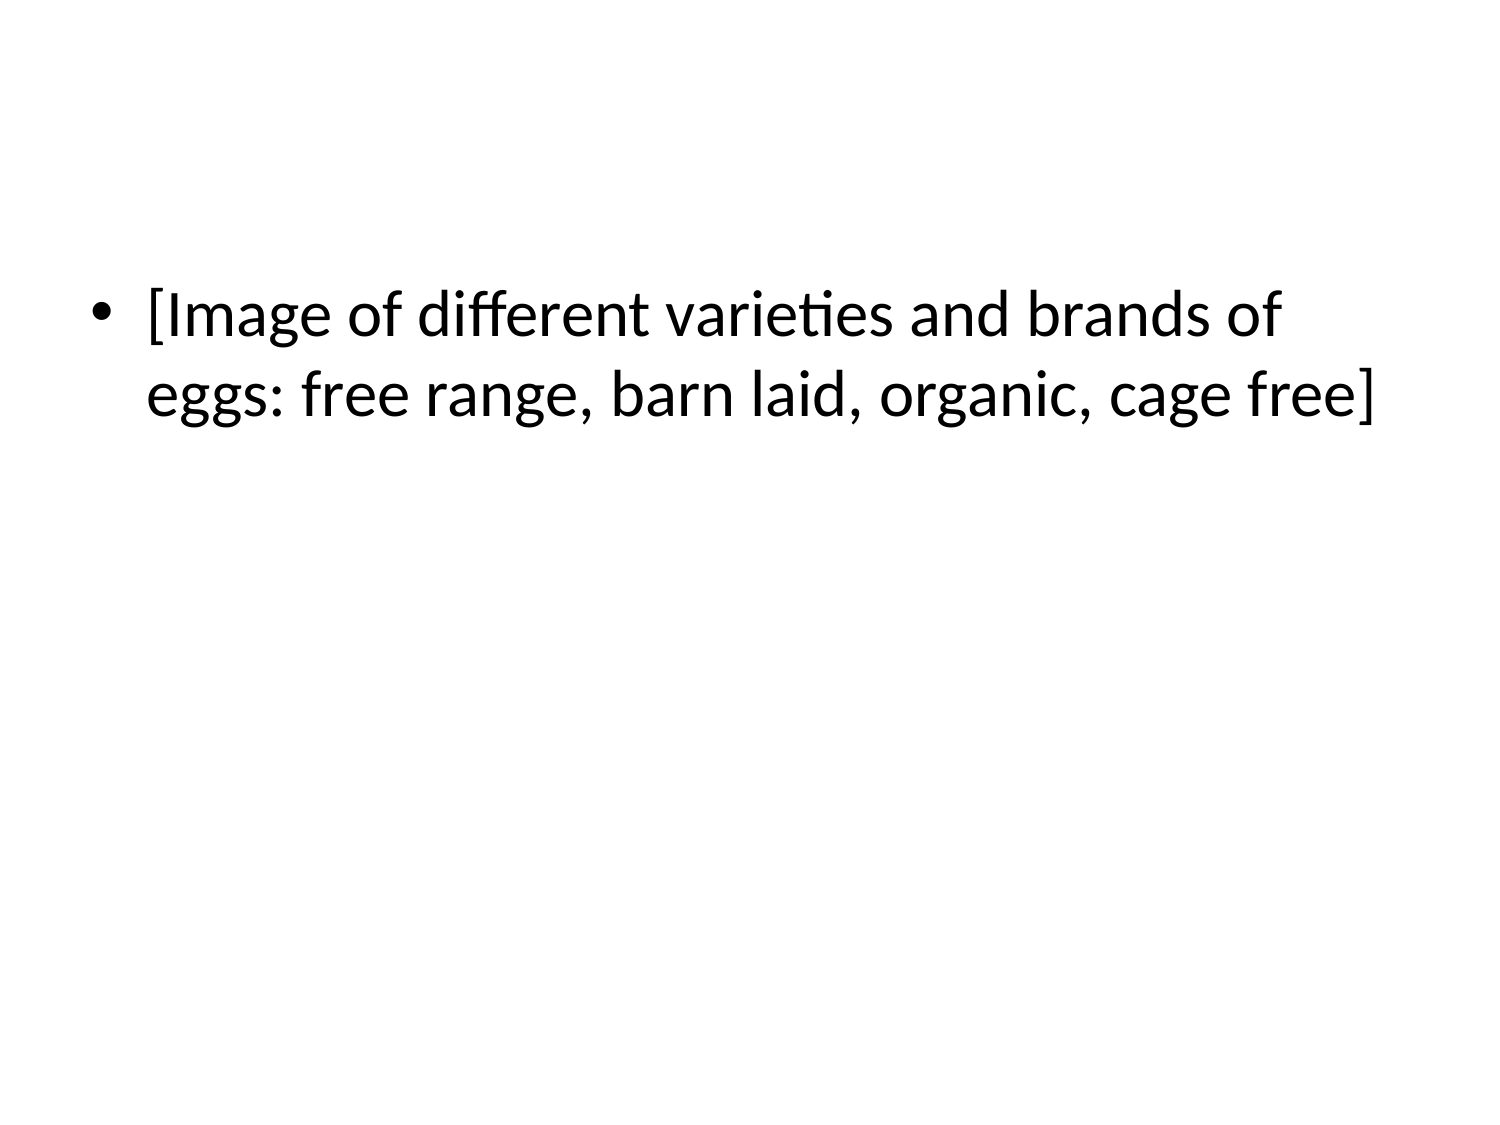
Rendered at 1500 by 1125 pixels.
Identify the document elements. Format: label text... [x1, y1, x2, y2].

list [Image of different varieties and brands of eggs: free range, barn laid, organic, cage free] [75, 262, 1425, 1005]
